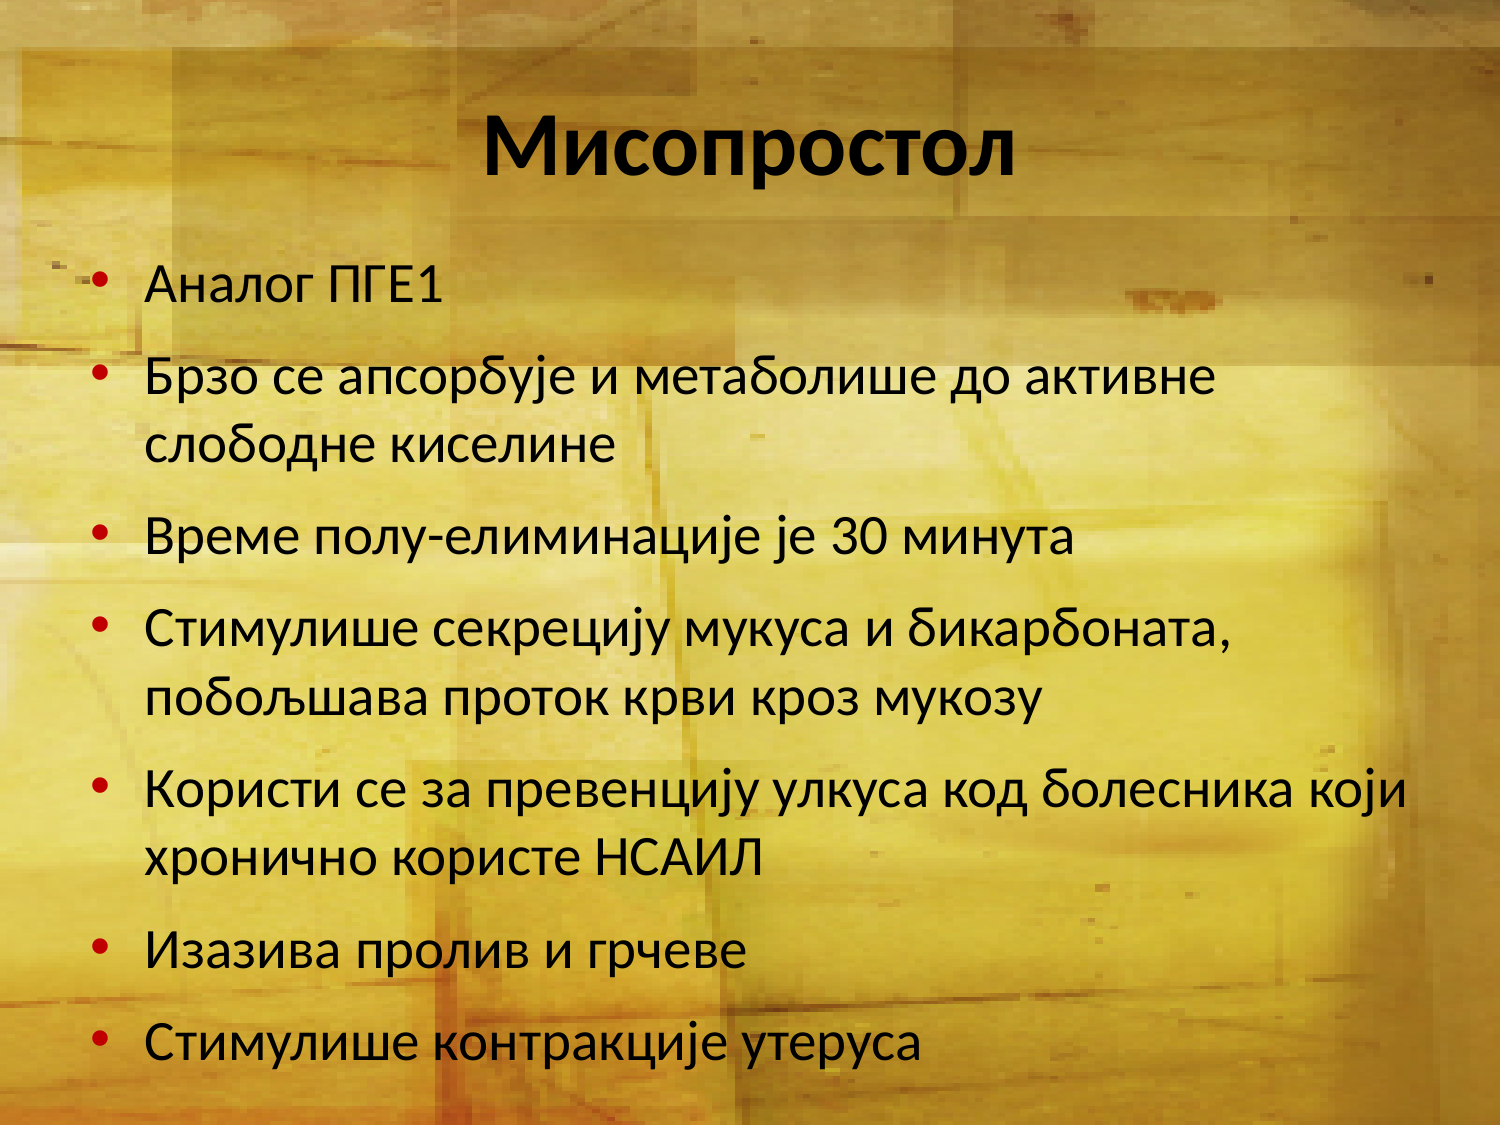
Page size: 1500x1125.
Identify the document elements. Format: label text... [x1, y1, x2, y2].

title Мисопростол [75, 45, 1425, 233]
list Аналог ПГЕ1 Брзо се апсорбује и метаболише до активне слободне киселине Време полу-елиминације је 30 минута Стимулише секрецију мукуса и бикарбоната, побољшава проток крви кроз мукозу Користи се за превенцију улкуса код болесника који хронично користе НСАИЛ Изазива пролив и грчеве Стимулише контракције утеруса [75, 237, 1425, 1088]
picture [0, 0, 1500, 1125]
